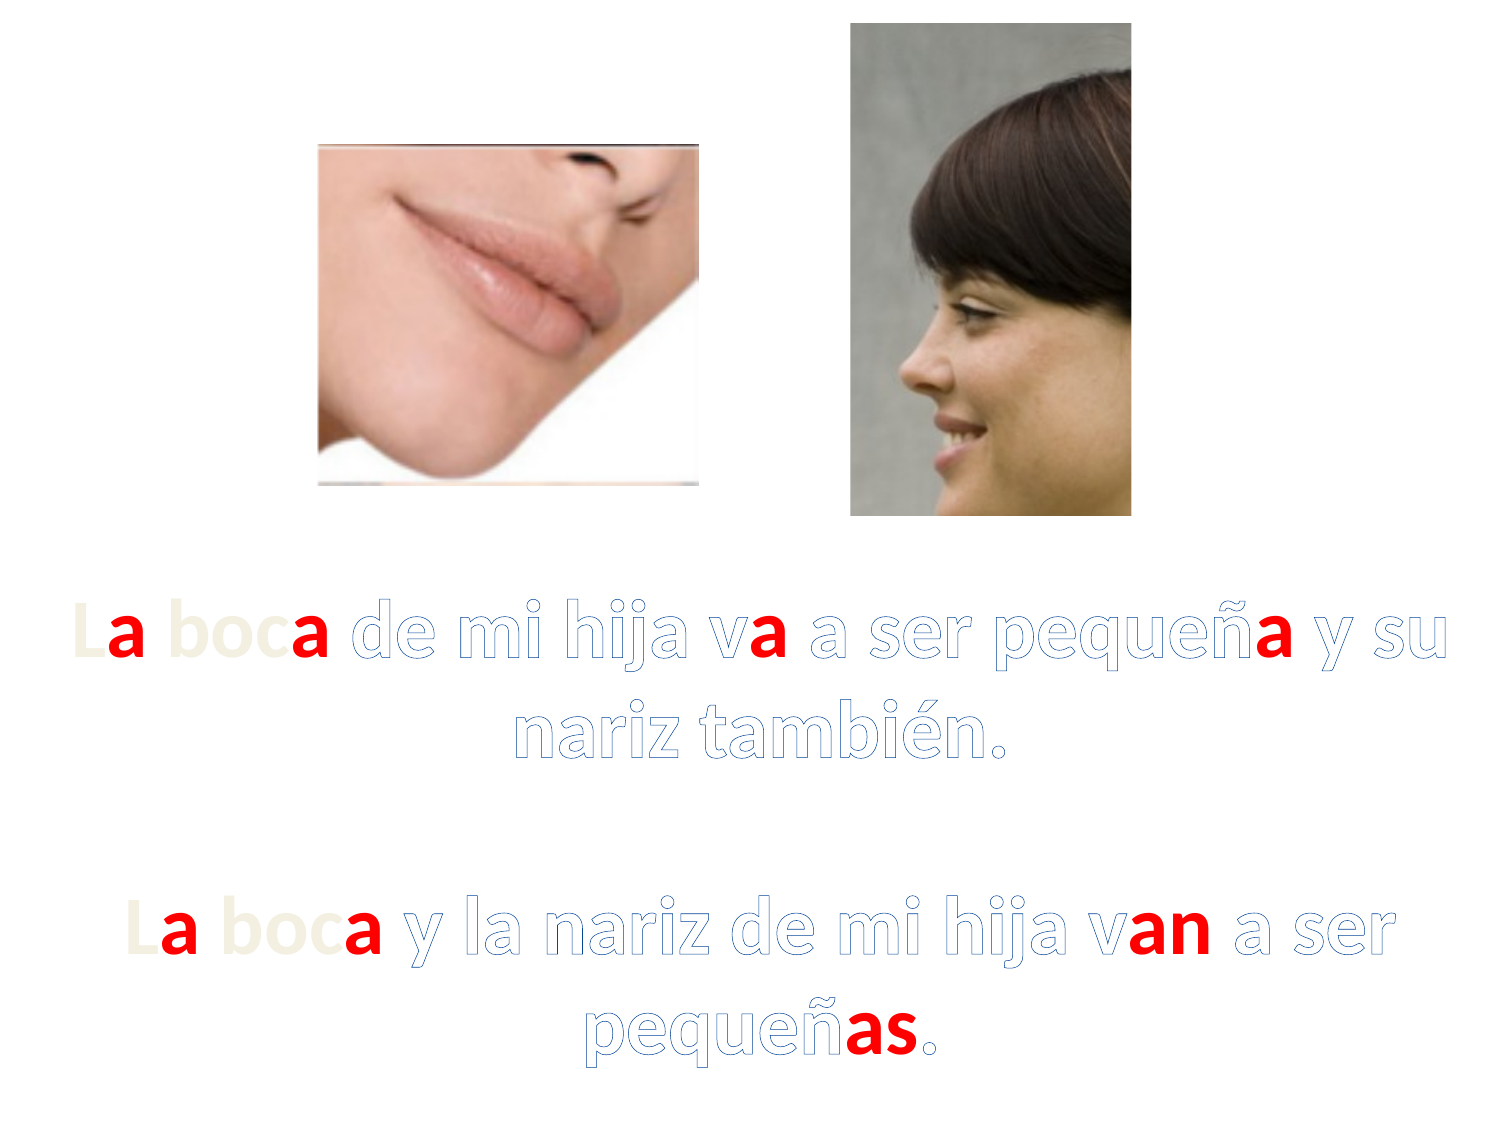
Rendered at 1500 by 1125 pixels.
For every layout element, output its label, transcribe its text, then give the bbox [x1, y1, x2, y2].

text_box La boca y la nariz de mi hija van a ser pequeñas. [30, 863, 1492, 1079]
picture [850, 23, 1132, 516]
picture [316, 144, 700, 487]
text_box La boca de mi hija va a ser pequeña y su nariz también. [30, 566, 1492, 782]
